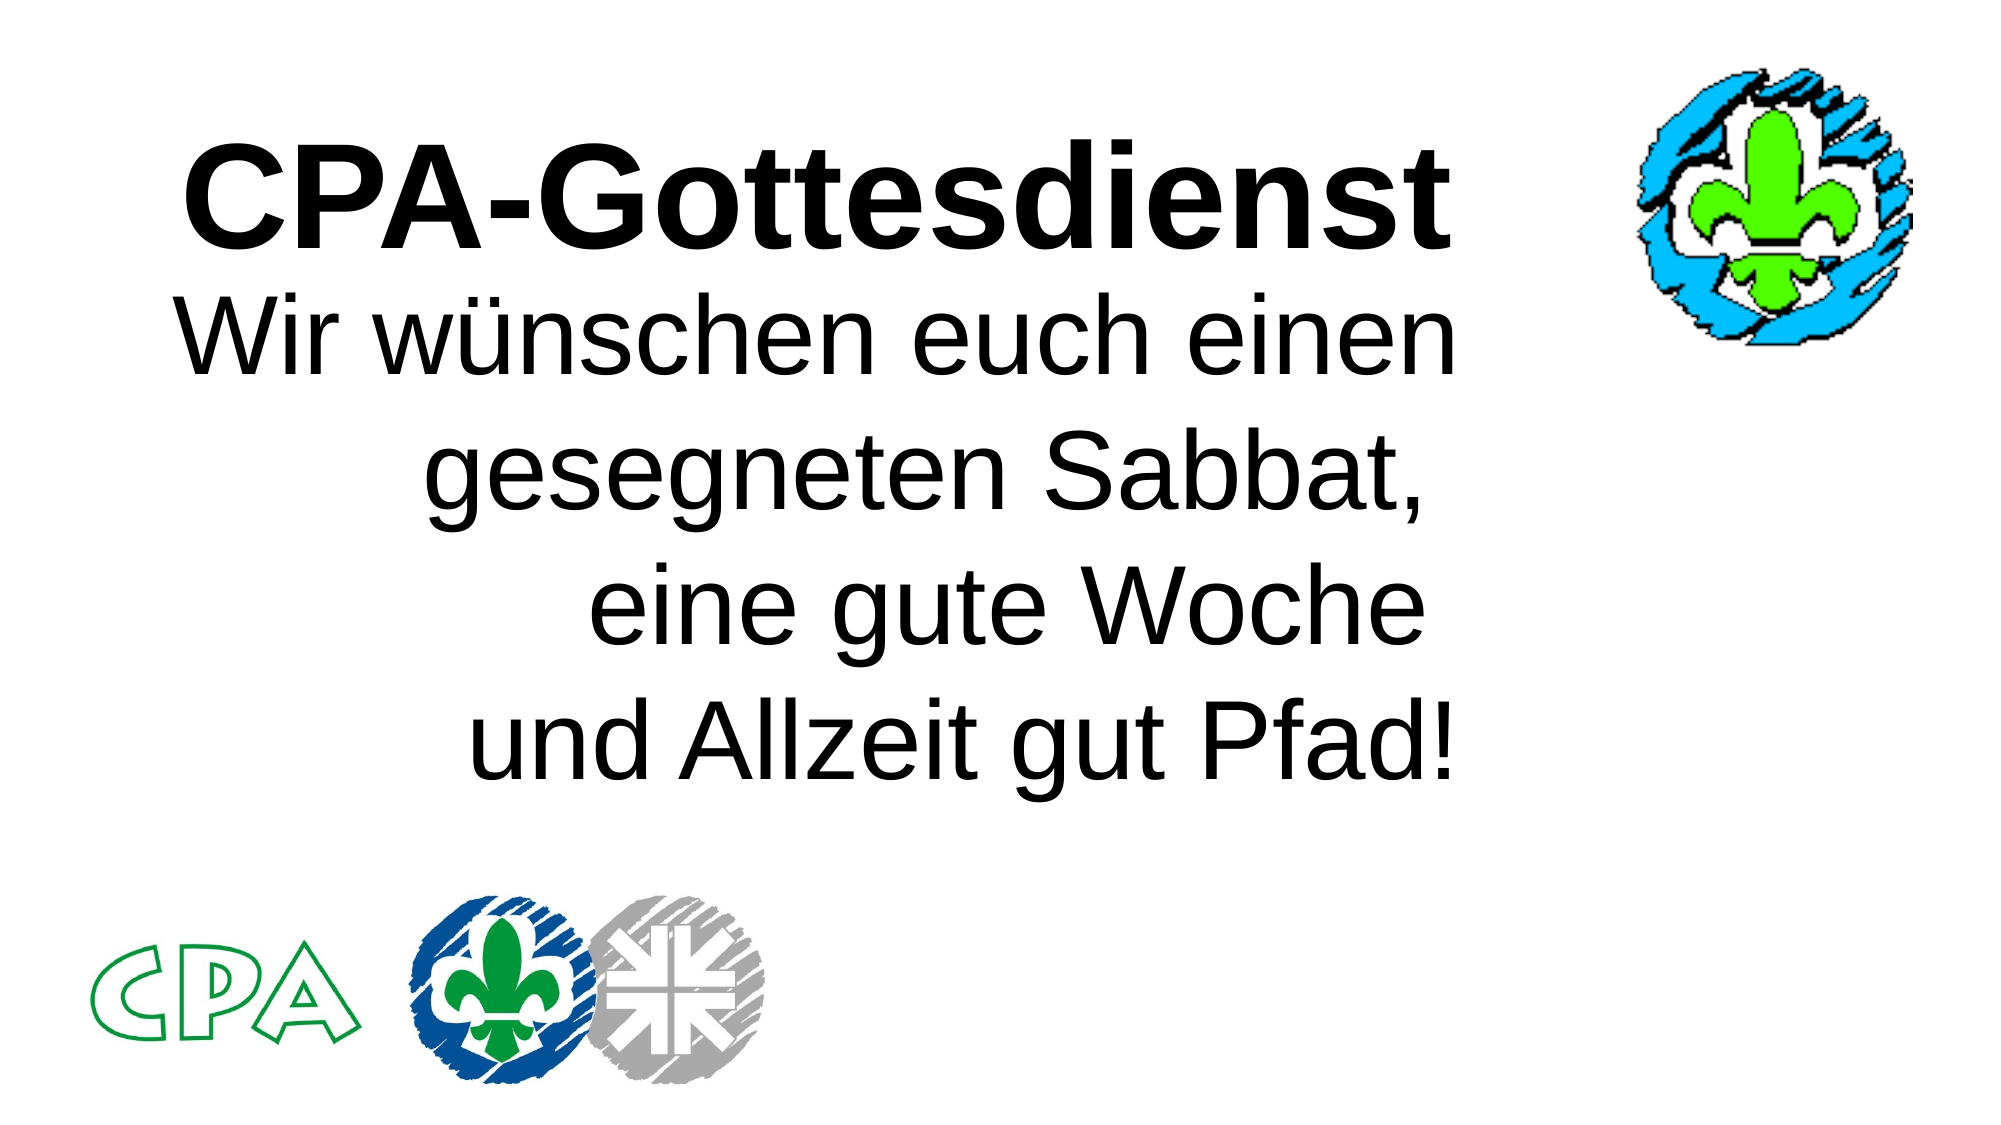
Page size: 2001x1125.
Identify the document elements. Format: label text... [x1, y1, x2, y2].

subtitle Wir wünschen euch einen gesegneten Sabbat, eine gute Woche und Allzeit gut Pfad! [137, 254, 1476, 823]
picture [90, 893, 768, 1085]
title CPA-Gottesdienst [114, 133, 1520, 244]
picture [1628, 66, 1913, 350]
